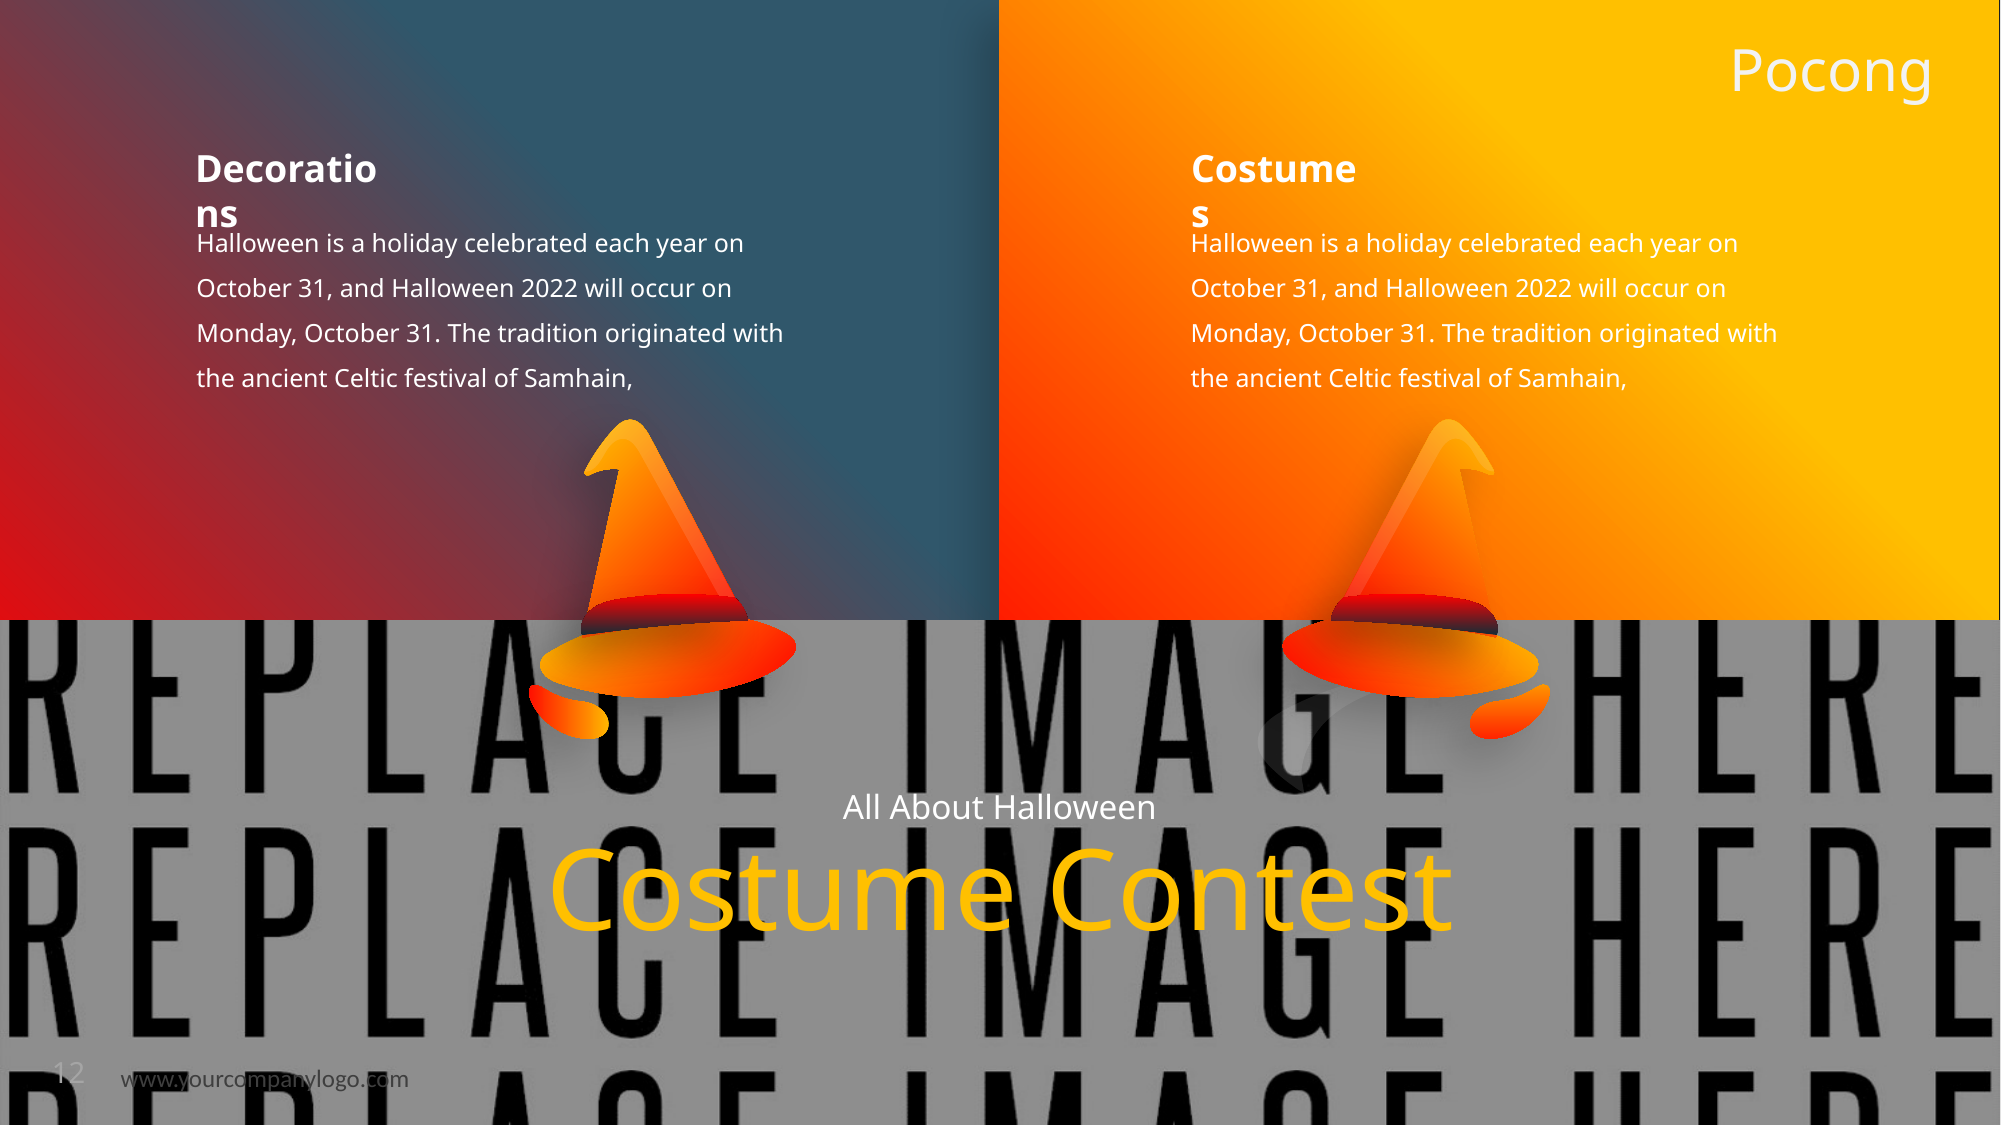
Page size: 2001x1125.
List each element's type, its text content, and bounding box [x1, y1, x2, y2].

text_box [0, 0, 988, 618]
text_box Costumes [1176, 137, 1374, 205]
text_box Halloween is a holiday celebrated each year on October 31, and Halloween 2022 will occur on Monday, October 31. The tradition originated with the ancient Celtic festival of Samhain, [181, 205, 819, 396]
text_box Pocong [1692, 27, 1972, 118]
text_box Decorations [180, 137, 416, 243]
picture [0, 619, 2000, 1125]
text_box [999, 0, 2000, 618]
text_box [1282, 419, 1558, 757]
text_box Halloween is a holiday celebrated each year on October 31, and Halloween 2022 will occur on Monday, October 31. The tradition originated with the ancient Celtic festival of Samhain, [1175, 205, 1813, 396]
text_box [521, 419, 797, 757]
